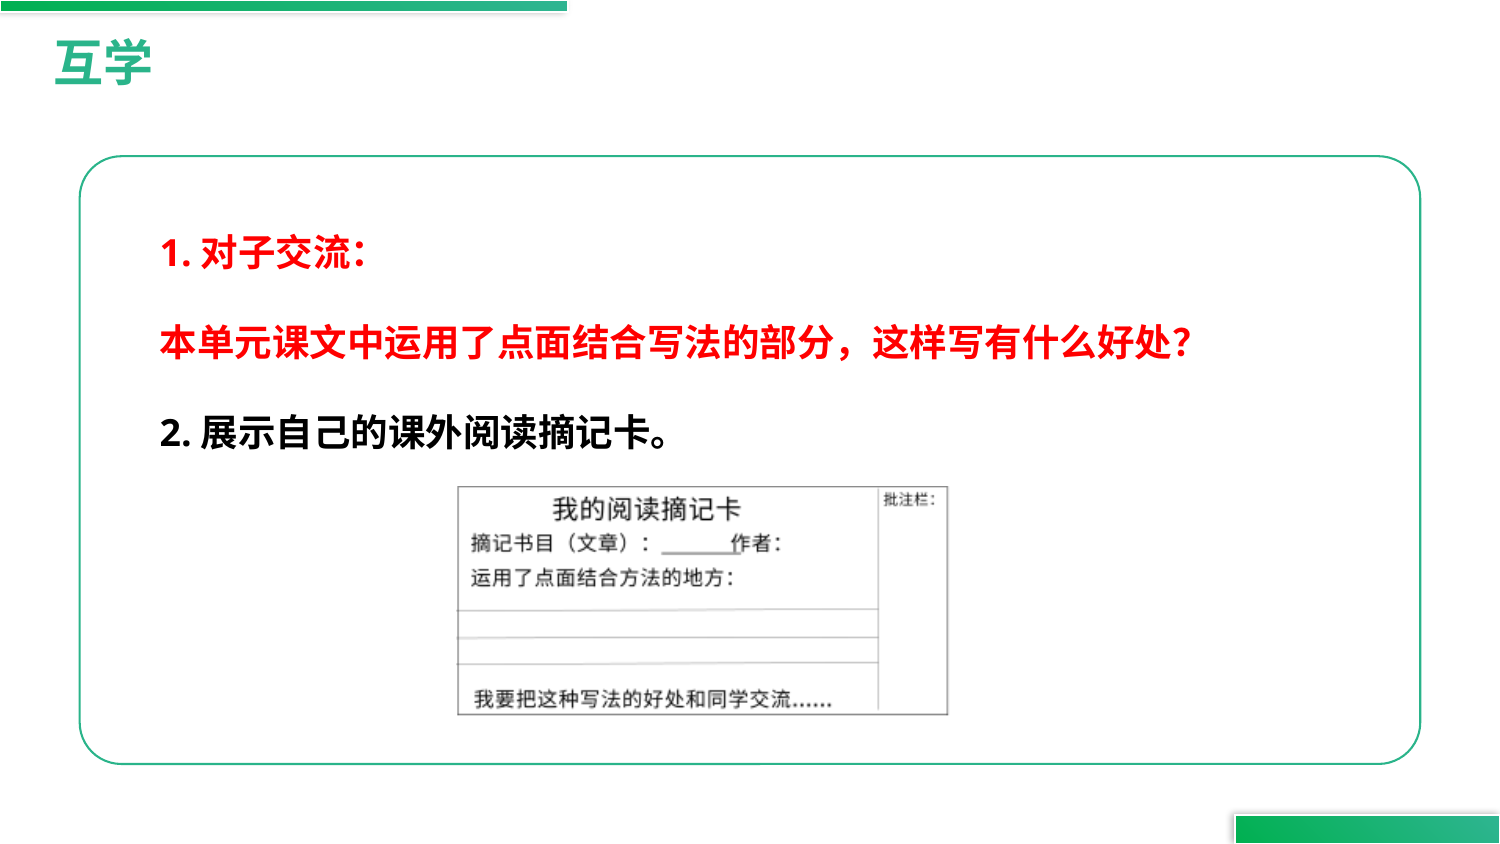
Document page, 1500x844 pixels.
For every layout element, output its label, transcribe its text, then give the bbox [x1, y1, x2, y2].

picture [456, 486, 953, 725]
text_box 1.对子交流： 本单元课文中运用了点面结合写法的部分，这样写有什么好处？ 2.展示自己的课外阅读摘记卡。 [148, 178, 1261, 550]
list 互学 [41, 32, 382, 94]
